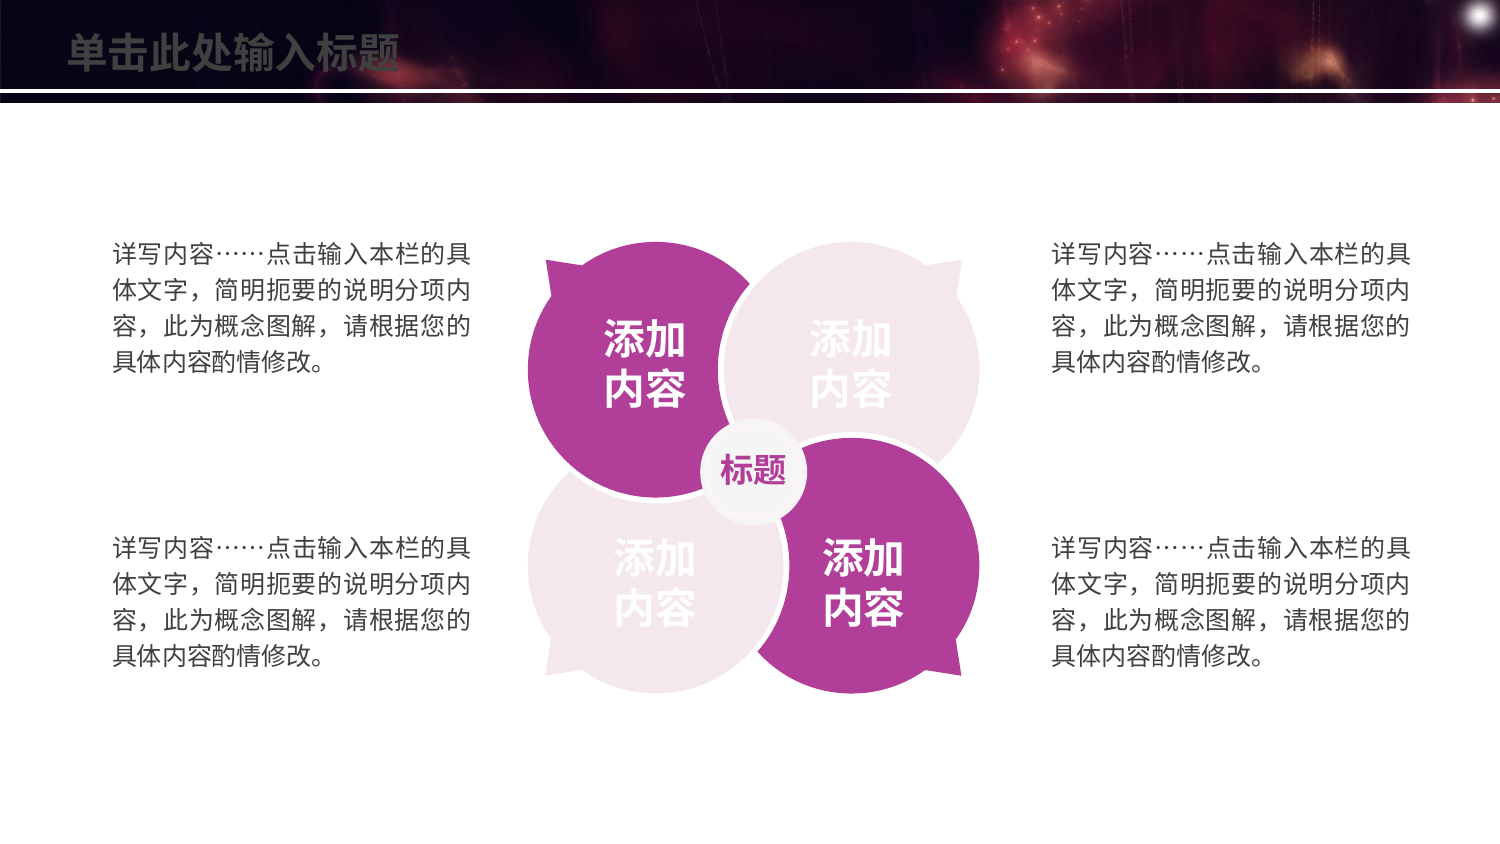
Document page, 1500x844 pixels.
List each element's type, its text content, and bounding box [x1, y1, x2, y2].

text_box 详写内容……点击输入本栏的具体文字，简明扼要的说明分项内容，此为概念图解，请根据您的具体内容酌情修改。 [1051, 232, 1412, 377]
picture [0, 0, 1500, 89]
text_box 详写内容……点击输入本栏的具体文字，简明扼要的说明分项内容，此为概念图解，请根据您的具体内容酌情修改。 [1051, 527, 1412, 671]
text_box 详写内容……点击输入本栏的具体文字，简明扼要的说明分项内容，此为概念图解，请根据您的具体内容酌情修改。 [112, 527, 472, 671]
text_box 单击此处输入标题 [51, 9, 443, 85]
picture [0, 93, 1500, 103]
text_box 详写内容……点击输入本栏的具体文字，简明扼要的说明分项内容，此为概念图解，请根据您的具体内容酌情修改。 [112, 232, 472, 377]
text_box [527, 241, 980, 694]
